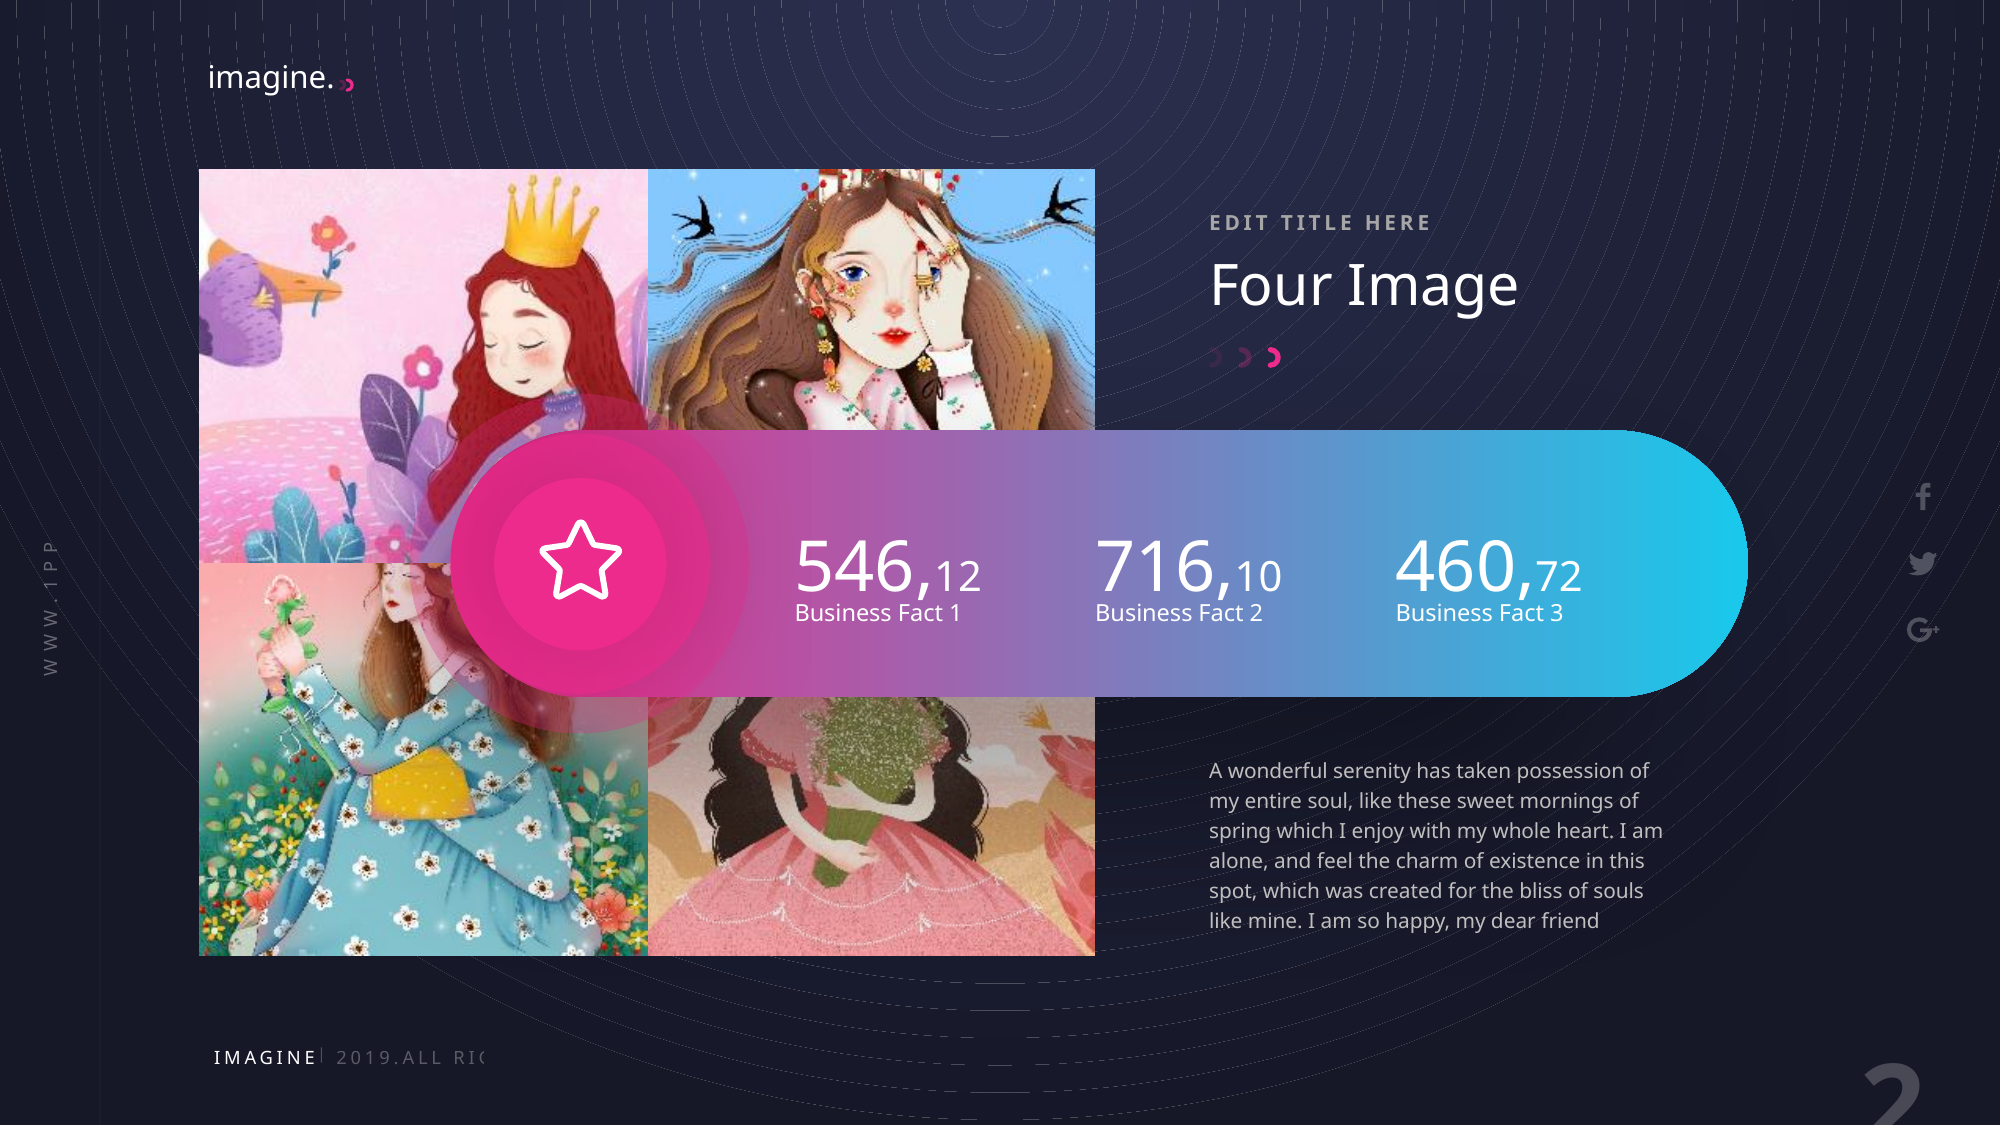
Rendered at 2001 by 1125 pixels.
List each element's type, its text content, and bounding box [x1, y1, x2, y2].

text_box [1380, 496, 1662, 630]
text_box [779, 496, 1061, 630]
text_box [1194, 202, 1557, 350]
picture [199, 169, 1095, 956]
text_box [409, 393, 750, 734]
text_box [1080, 496, 1362, 630]
text_box A wonderful serenity has taken possession of my entire soul, like these sweet mornings of spring which I enjoy with my whole heart. I am alone, and feel the charm of existence in this spot, which was created for the bliss of souls like mine. I am so happy, my dear friend [1194, 745, 1695, 940]
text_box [1204, 349, 1279, 366]
text_box [1095, 429, 1749, 698]
